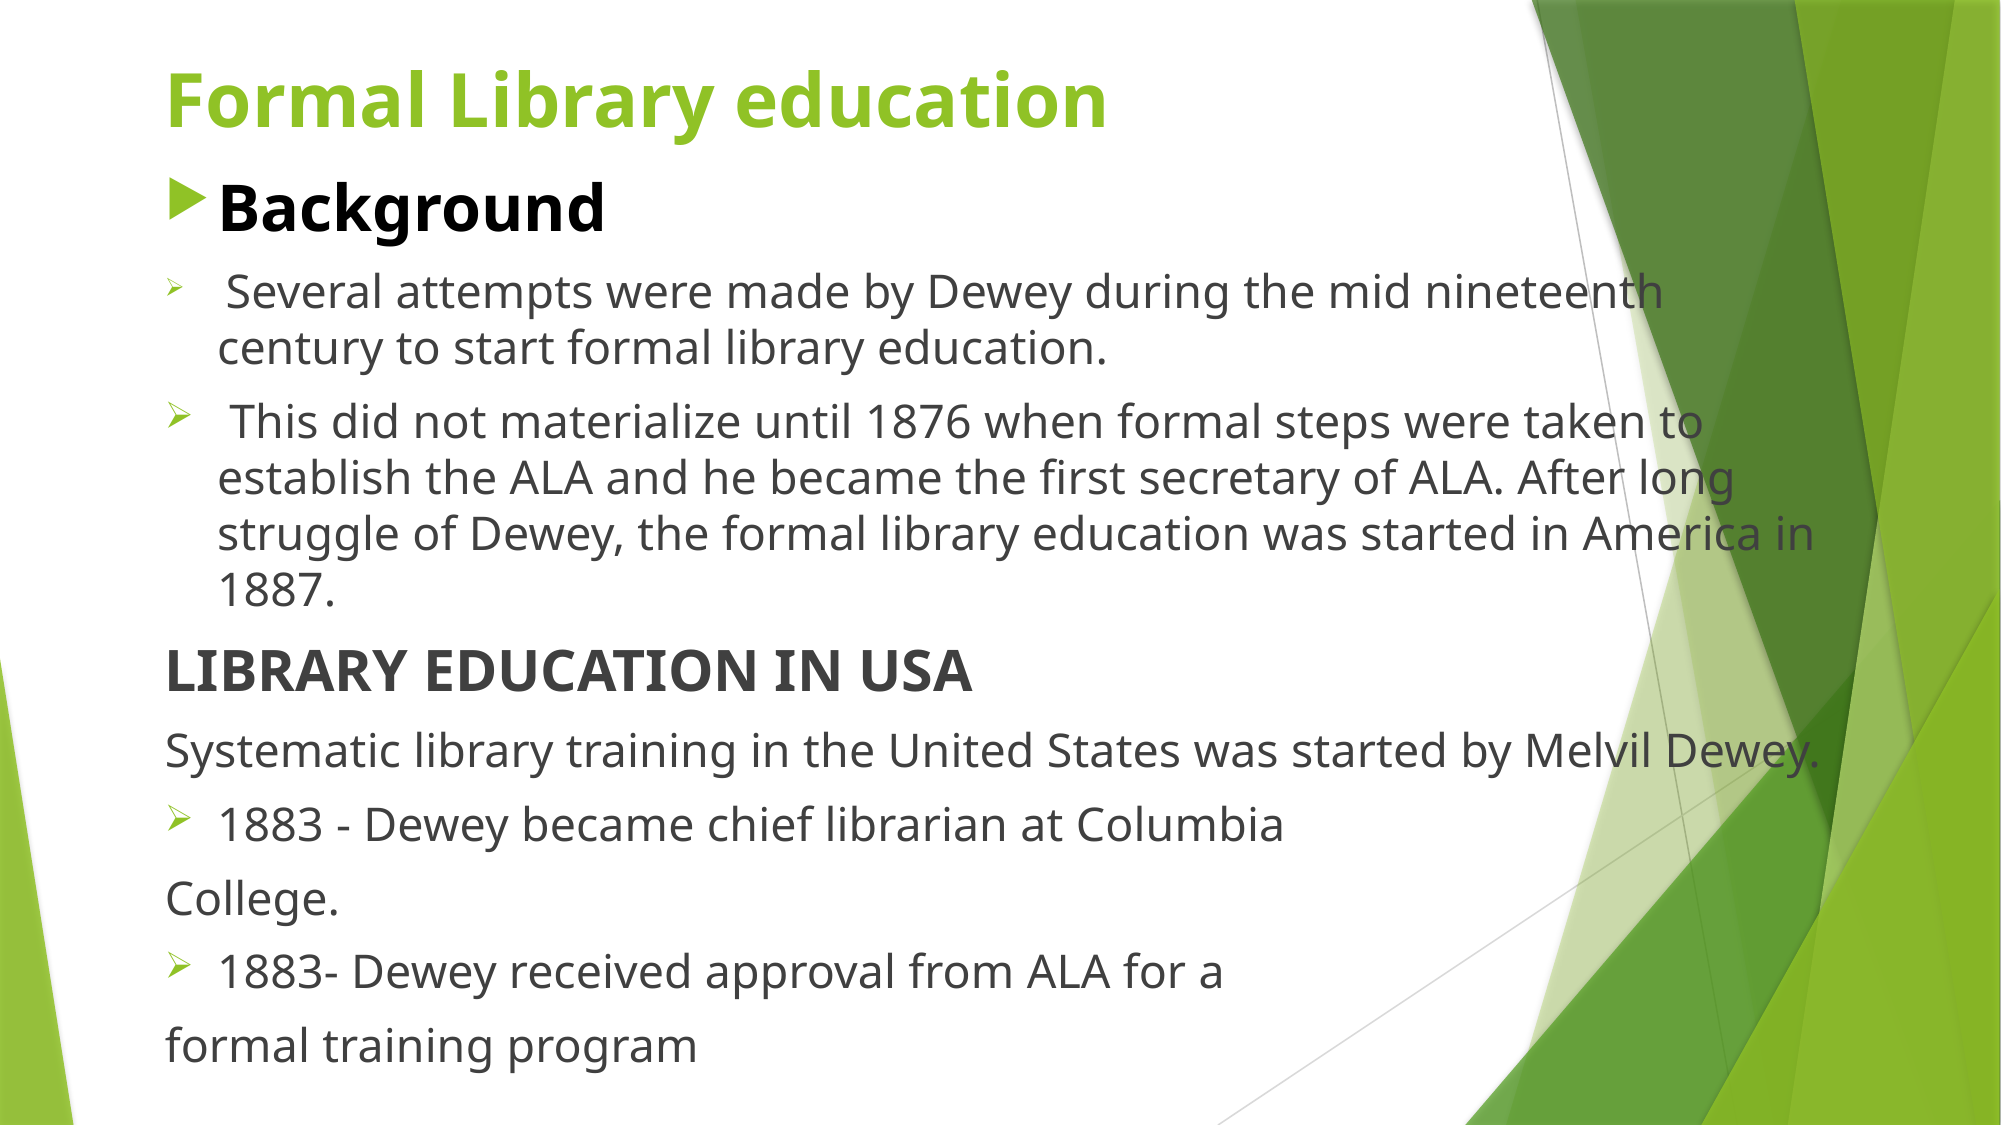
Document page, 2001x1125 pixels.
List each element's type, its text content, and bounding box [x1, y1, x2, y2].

title Formal Library education [149, 45, 1850, 159]
list Background Several attempts were made by Dewey during the mid nineteenth century to start formal library education. This did not materialize until 1876 when formal steps were taken to establish the ALA and he became the first secretary of ALA. After long struggle of Dewey, the formal library education was started in America in 1887. LIBRARY EDUCATION IN USA Systematic library training in the United States was started by Melvil Dewey. 1883 - Dewey became chief librarian at Columbia College. 1883- Dewey received approval from ALA for a formal training program [149, 159, 1850, 1125]
